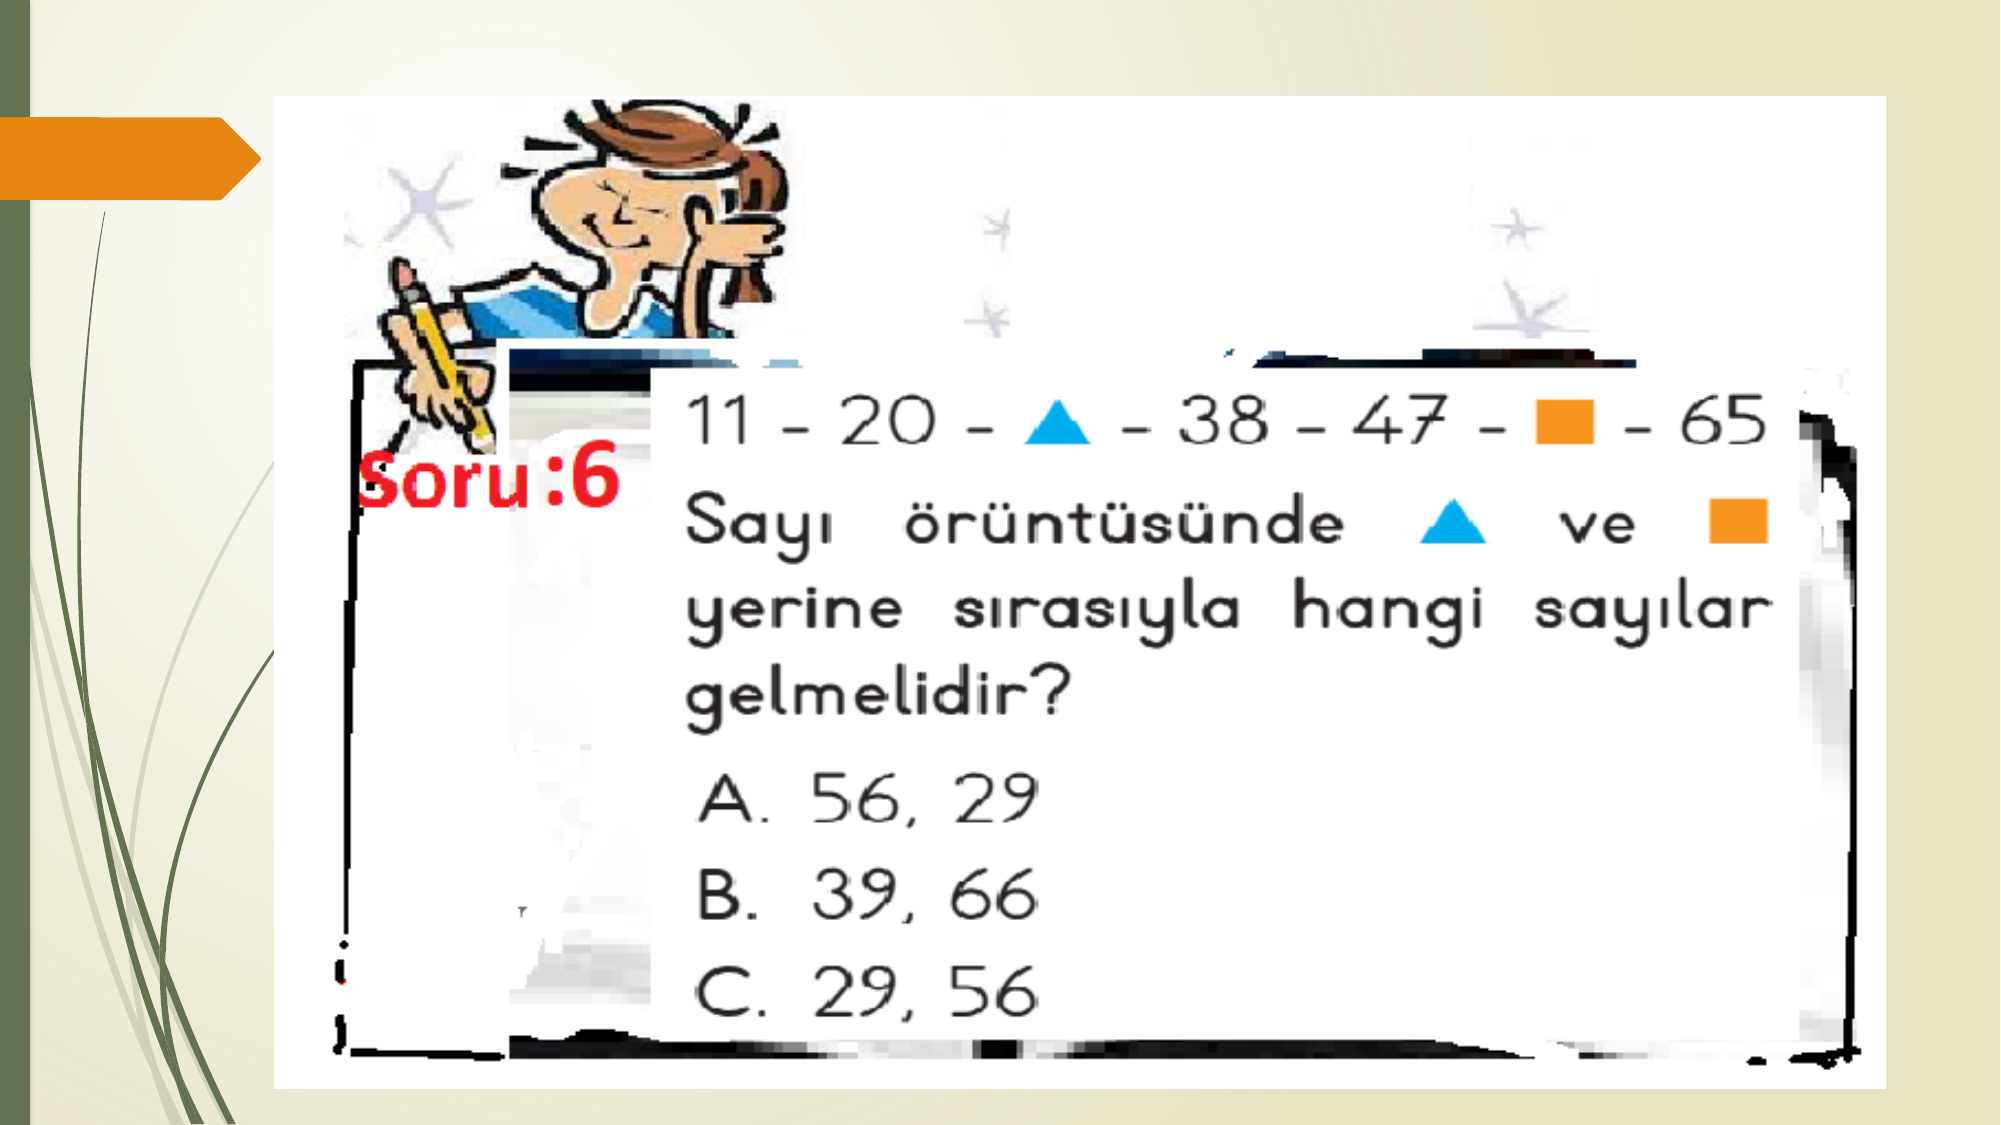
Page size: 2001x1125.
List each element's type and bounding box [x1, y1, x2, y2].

picture [274, 96, 1886, 1089]
